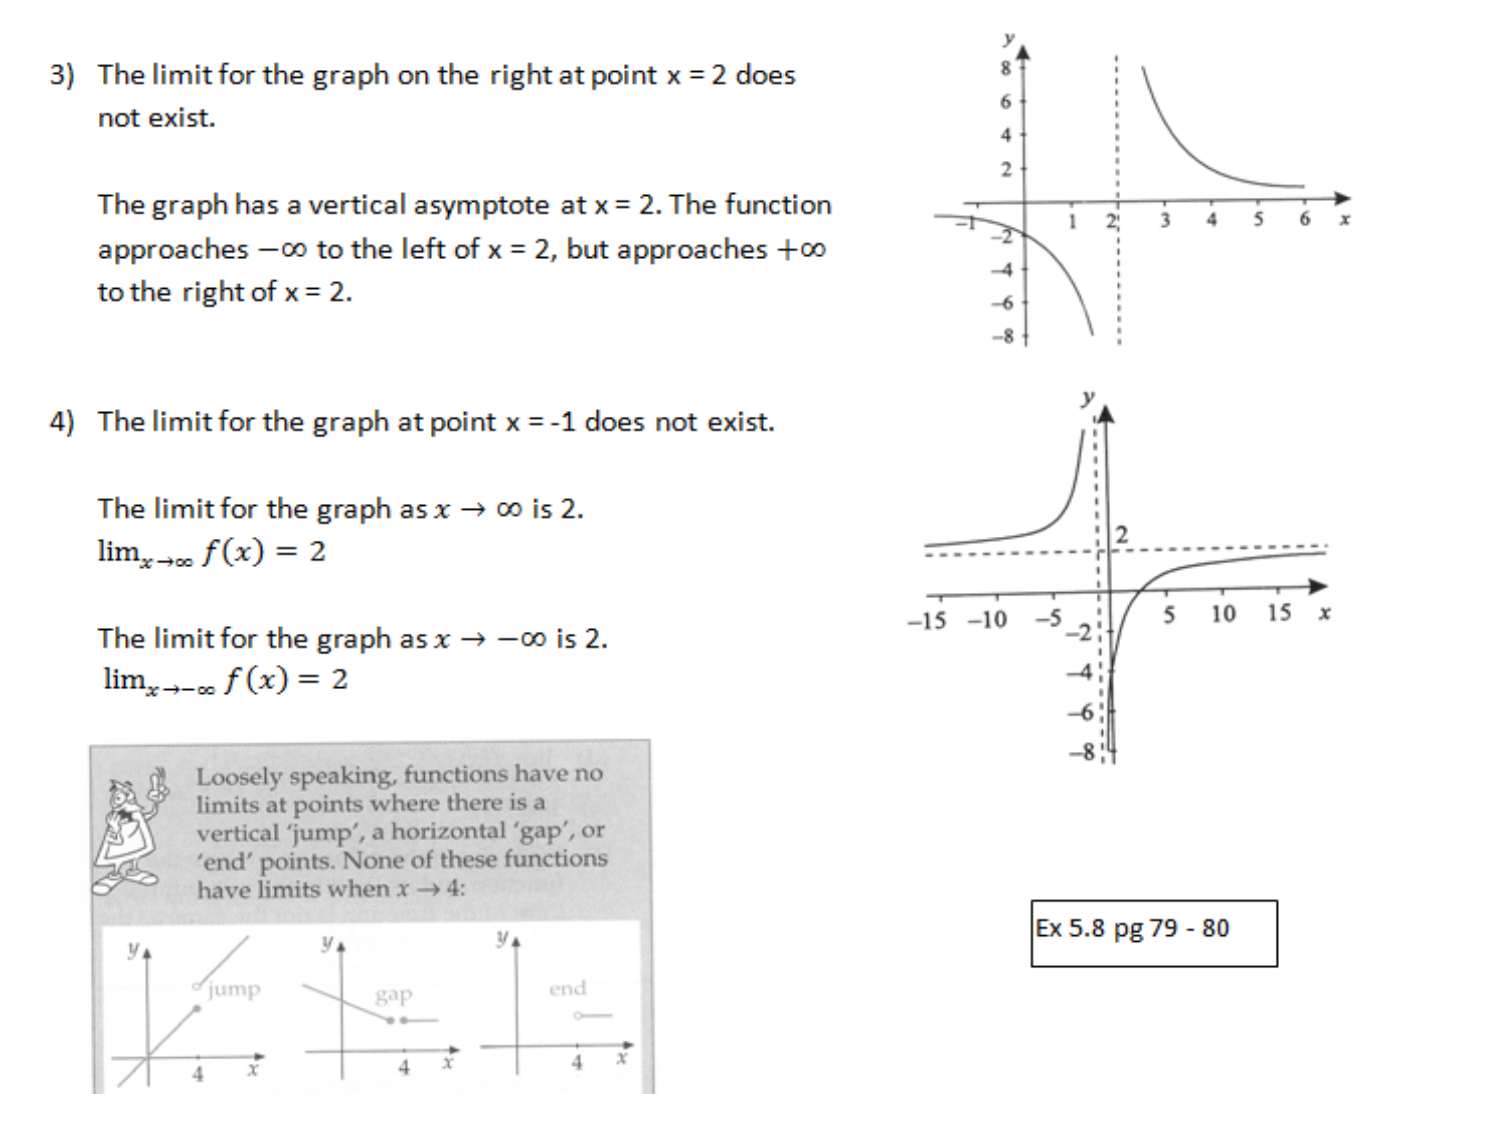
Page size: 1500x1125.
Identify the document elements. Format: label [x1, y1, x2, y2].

picture [40, 30, 1380, 1095]
